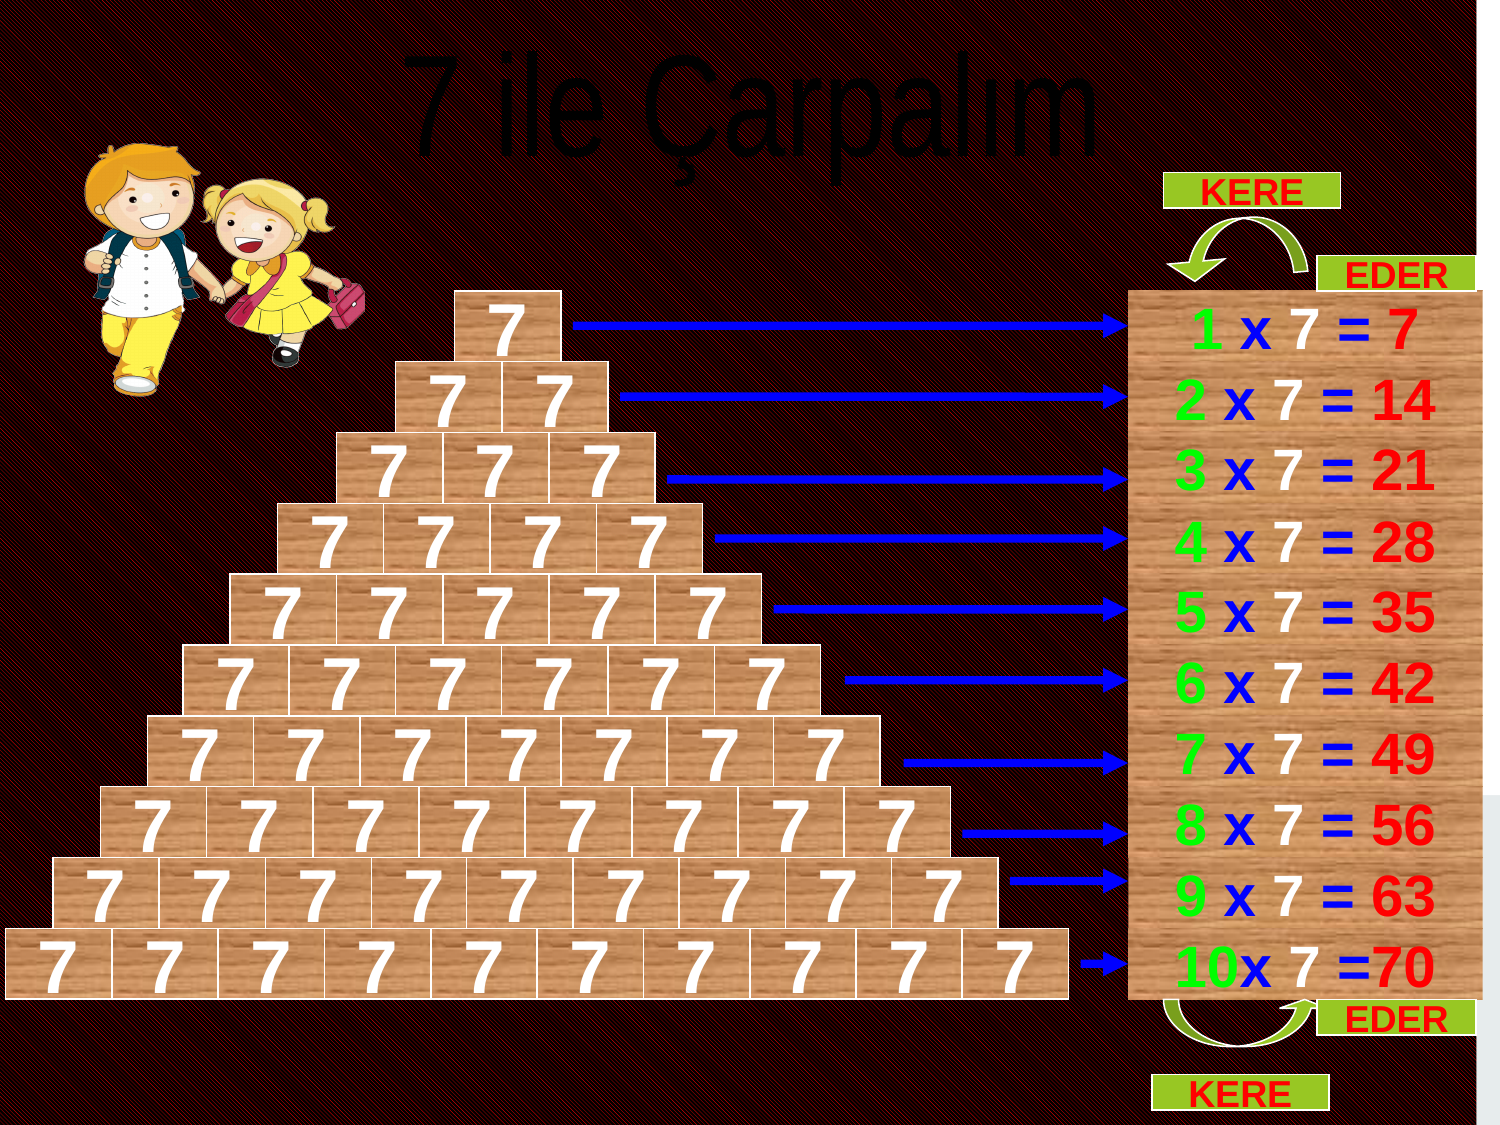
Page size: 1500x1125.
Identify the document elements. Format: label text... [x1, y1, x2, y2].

text_box 7 [738, 786, 844, 857]
text_box 7 [383, 503, 490, 574]
text_box [714, 532, 1128, 545]
text_box 7 [371, 857, 466, 928]
text_box [962, 827, 1128, 841]
text_box 7 [230, 574, 336, 645]
text_box [903, 756, 1128, 770]
text_box 9 x 7 = 63 [1128, 857, 1483, 928]
text_box 2 x 7 = 14 [1128, 361, 1483, 431]
text_box 7 [52, 857, 159, 928]
text_box 7 [359, 715, 466, 786]
text_box 7 [442, 574, 548, 645]
text_box 7 [265, 857, 371, 928]
text_box 7 x 7 = 49 [1128, 715, 1483, 786]
text_box 7 [312, 786, 418, 857]
picture [50, 142, 397, 398]
text_box 7 [395, 645, 501, 715]
text_box 7 [442, 432, 548, 503]
text_box 7 [336, 574, 442, 645]
text_box 6 x 7 = 42 [1128, 644, 1483, 715]
text_box 7 [418, 786, 525, 857]
text_box EDER [1316, 999, 1477, 1035]
text_box 1 x 7 = 7 [1128, 290, 1483, 361]
text_box 7 [5, 928, 111, 1000]
text_box [1009, 874, 1128, 888]
text_box 7 [679, 857, 785, 928]
text_box 7 [466, 715, 560, 786]
text_box 7 [891, 857, 998, 928]
text_box 7 [537, 928, 643, 1000]
text_box 7 [182, 645, 289, 715]
text_box 7 [430, 928, 537, 1000]
text_box [1080, 957, 1128, 971]
text_box 7 [560, 715, 667, 786]
text_box 7 [643, 928, 749, 1000]
text_box 7 [147, 715, 253, 786]
text_box 7 [206, 786, 312, 857]
text_box 7 [608, 645, 714, 715]
text_box 7 [466, 857, 572, 928]
text_box 8 x 7 = 56 [1128, 786, 1483, 857]
text_box [773, 603, 1128, 616]
text_box [1163, 999, 1316, 1047]
text_box 7 [336, 432, 442, 503]
text_box 7 [714, 645, 821, 715]
text_box EDER [1316, 255, 1477, 291]
text_box 7 [596, 503, 703, 574]
text_box [844, 674, 1128, 687]
text_box 7 [159, 857, 265, 928]
text_box 7 [100, 786, 206, 857]
text_box 7 [773, 715, 880, 786]
text_box 7 [548, 432, 656, 503]
text_box 10x 7 =70 [1128, 928, 1483, 1000]
text_box 7 [111, 928, 218, 1000]
text_box 7 [548, 574, 655, 645]
text_box [1167, 217, 1308, 282]
text_box 7 [572, 857, 679, 928]
text_box 5 x 7 = 35 [1128, 573, 1483, 644]
text_box 7 [289, 645, 395, 715]
text_box 7 [962, 928, 1069, 1000]
text_box 7 [501, 645, 608, 715]
text_box 4 x 7 = 28 [1128, 503, 1483, 573]
text_box 7 [324, 928, 430, 1000]
text_box 7 [655, 574, 762, 645]
text_box [620, 390, 1128, 403]
text_box 7 [501, 361, 609, 432]
text_box 7 [253, 715, 359, 786]
text_box 7 [631, 786, 738, 857]
text_box 7 [490, 503, 596, 574]
text_box 7 [749, 928, 856, 1000]
text_box 7 [785, 857, 891, 928]
text_box KERE [1151, 1074, 1329, 1111]
text_box 7 [395, 361, 501, 432]
text_box [572, 319, 1129, 333]
text_box [667, 473, 1128, 486]
text_box 7 [844, 786, 951, 857]
text_box 7 [525, 786, 631, 857]
text_box 7 [667, 715, 773, 786]
text_box 3 x 7 = 21 [1128, 431, 1483, 503]
text_box 7 [277, 503, 383, 574]
text_box 7 [454, 290, 561, 361]
text_box 7 [218, 928, 324, 1000]
text_box KERE [1163, 172, 1341, 208]
text_box 7 [856, 928, 962, 1000]
